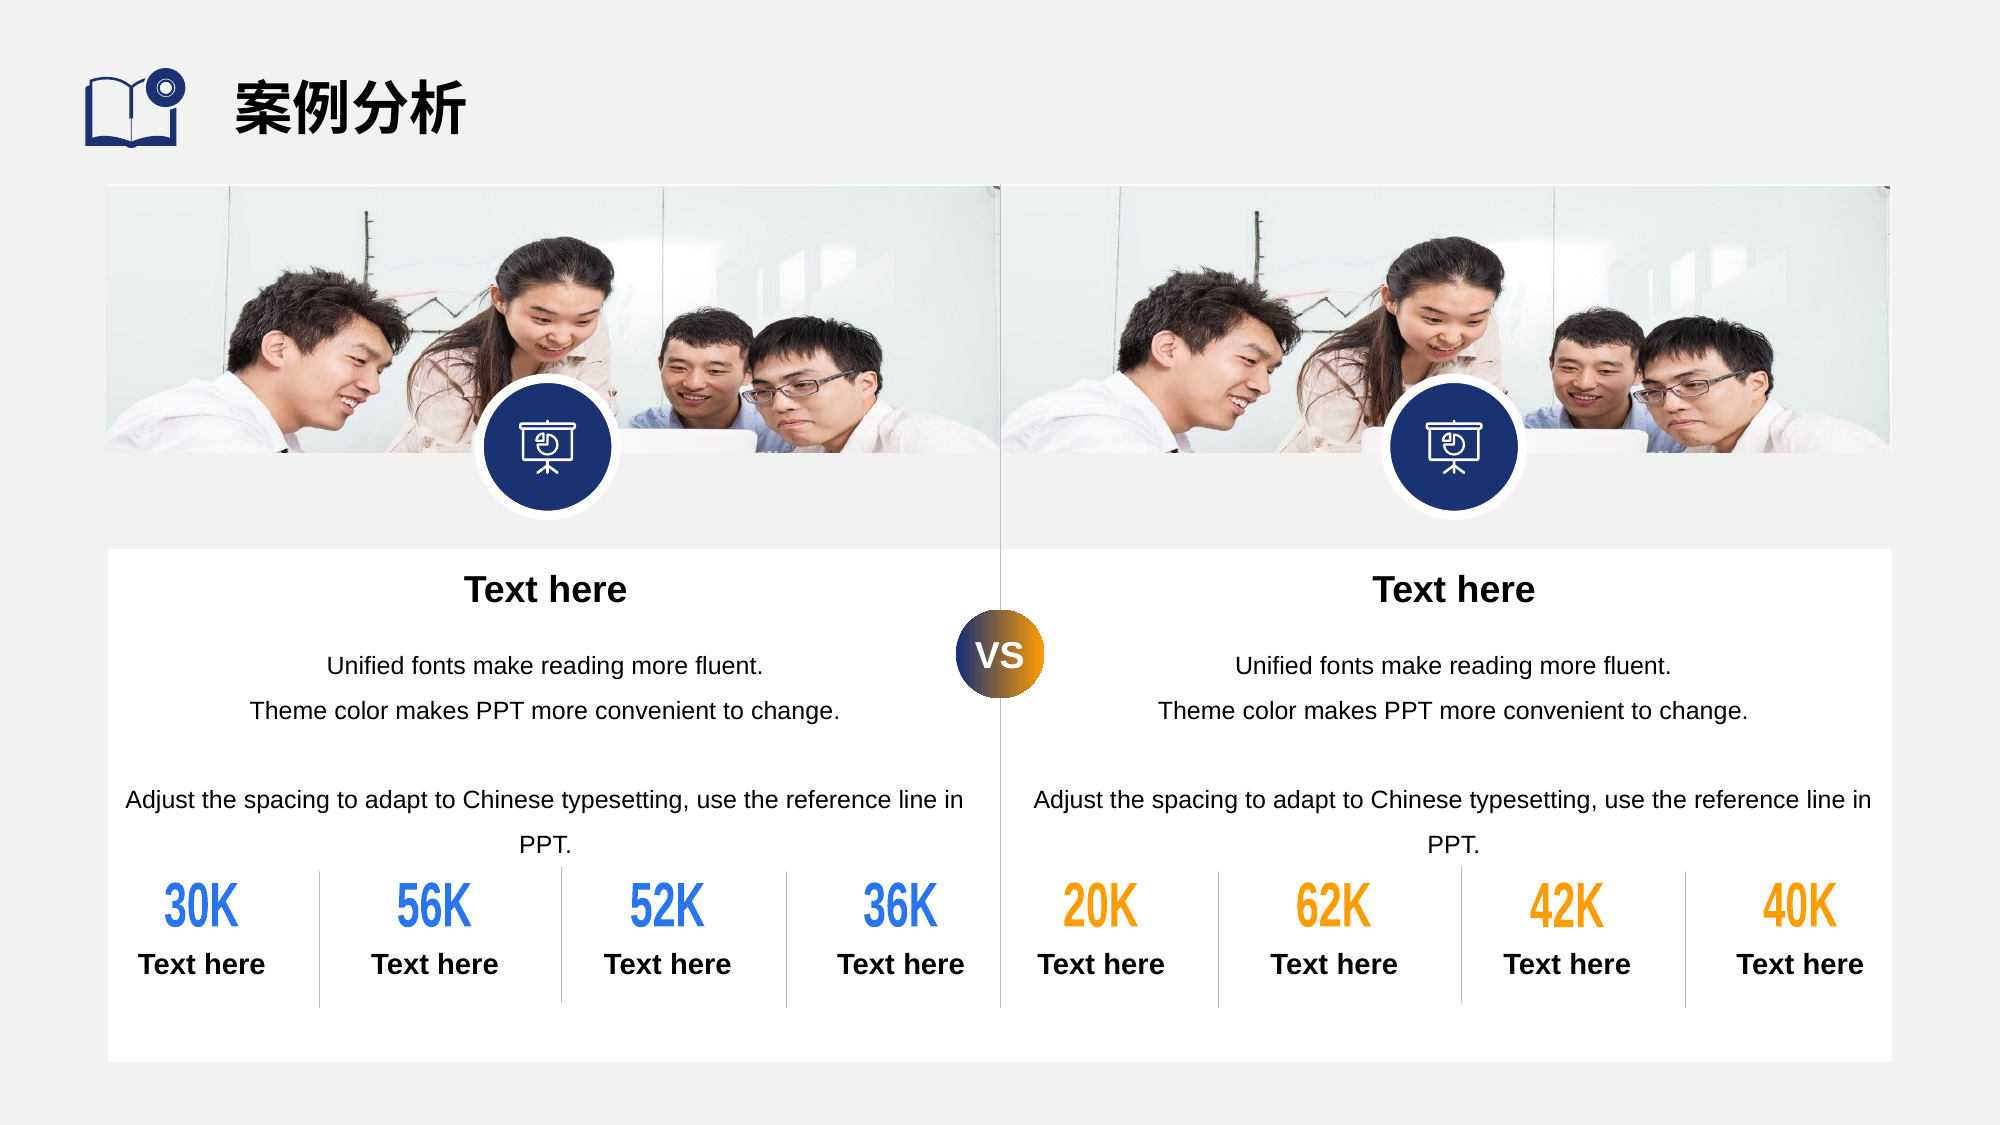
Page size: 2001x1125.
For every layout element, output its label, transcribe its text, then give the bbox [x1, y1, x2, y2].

picture [1001, 186, 1891, 453]
text_box Unified fonts make reading more fluent. Theme color makes PPT more convenient to change. Adjust the spacing to adapt to Chinese typesetting, use the reference line in PPT. [1016, 627, 1892, 814]
text_box [478, 453, 617, 517]
text_box [521, 453, 574, 474]
text_box Text here [345, 928, 525, 998]
text_box Text here [811, 928, 991, 998]
text_box Text here [1016, 549, 1892, 627]
text_box Text here [578, 928, 758, 998]
text_box Text here [1477, 928, 1657, 998]
text_box Text here [1244, 928, 1424, 998]
text_box Text here [112, 928, 292, 998]
text_box Unified fonts make reading more fluent. Theme color makes PPT more convenient to change. Adjust the spacing to adapt to Chinese typesetting, use the reference line in PPT. [108, 627, 984, 814]
text_box Text here [1711, 928, 1890, 998]
text_box VS [1001, 608, 1046, 700]
text_box Text here [1011, 928, 1191, 998]
title 案例分析 [220, 40, 2000, 150]
text_box Text here [108, 549, 984, 627]
text_box [1428, 453, 1480, 474]
text_box [107, 183, 1893, 452]
picture [105, 186, 999, 453]
text_box [1384, 453, 1524, 517]
text_box [107, 548, 1893, 1063]
text_box VS [954, 608, 999, 700]
